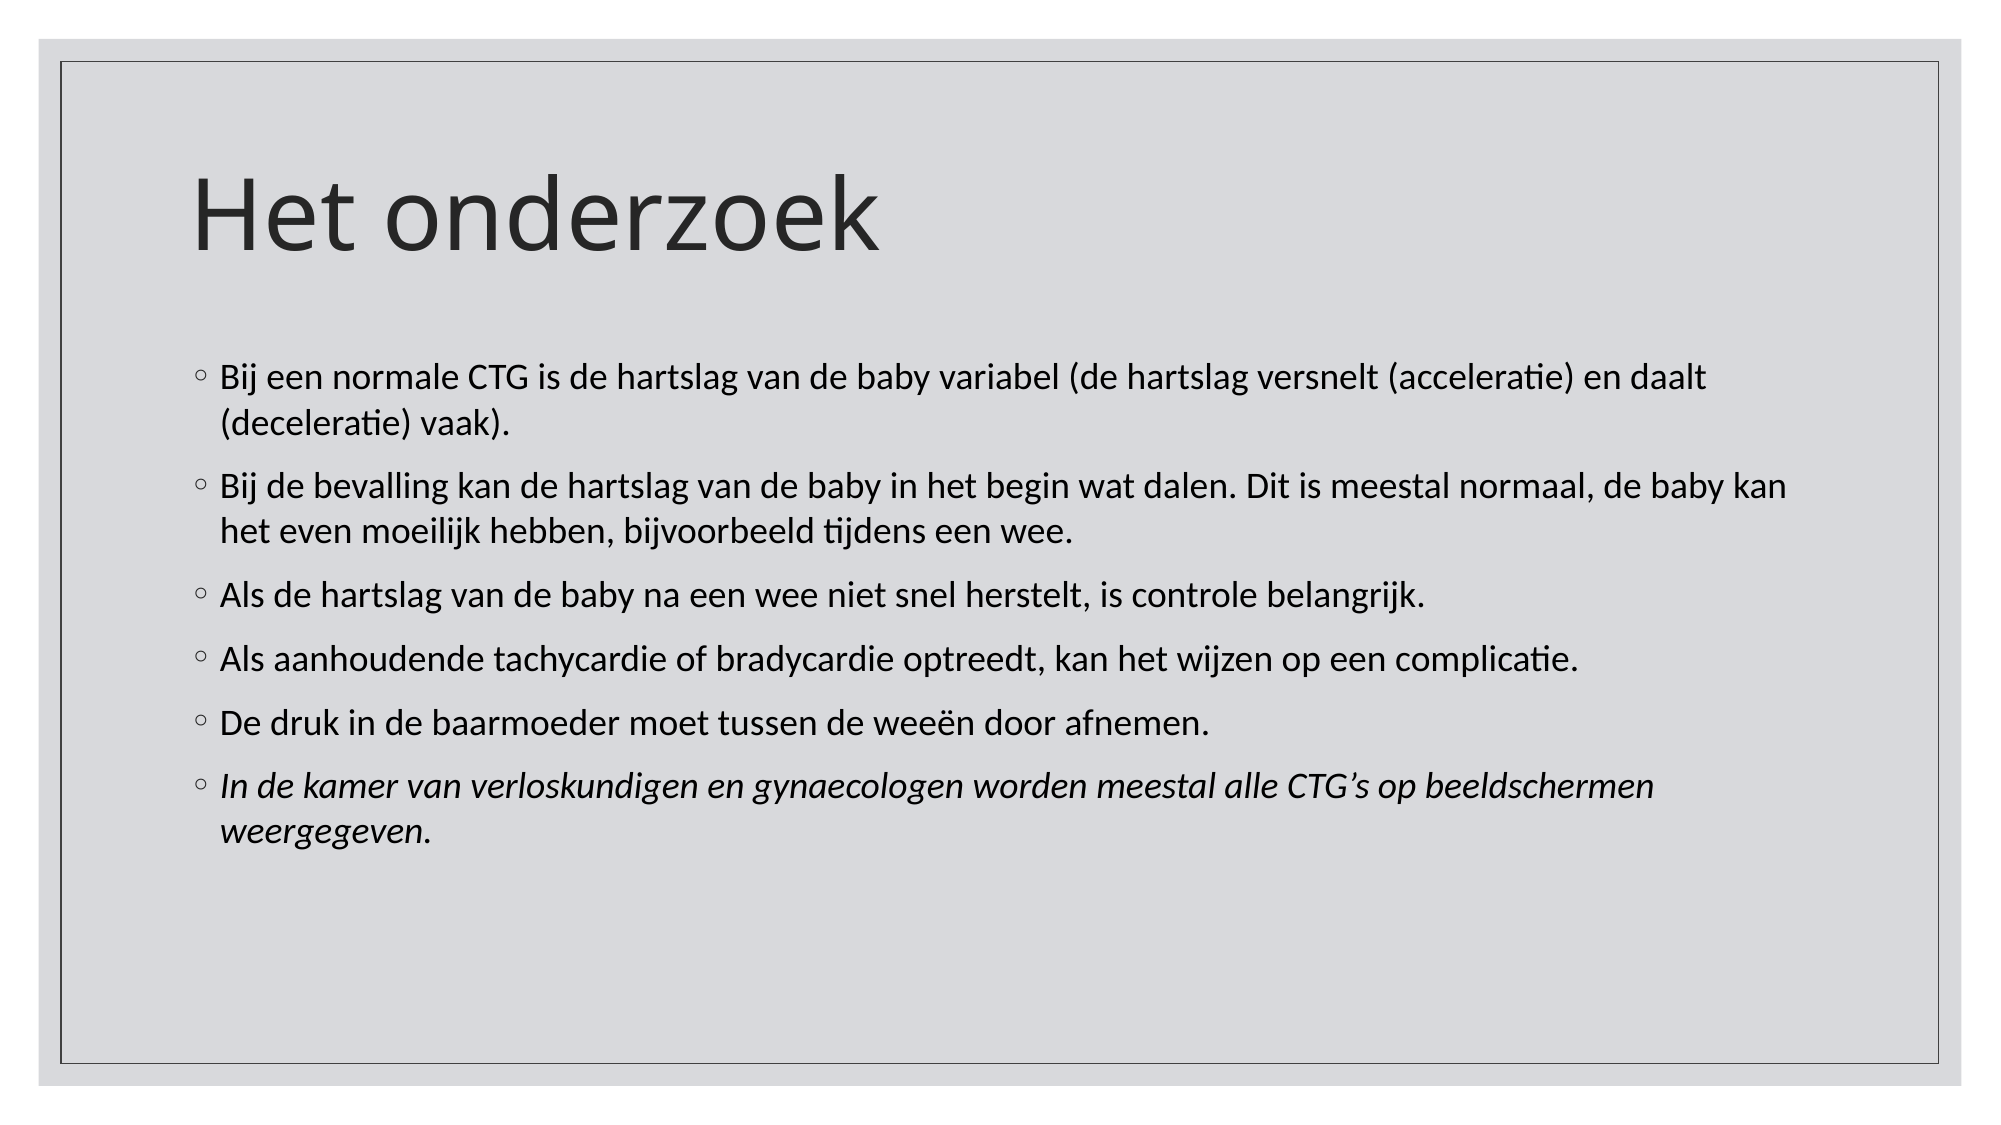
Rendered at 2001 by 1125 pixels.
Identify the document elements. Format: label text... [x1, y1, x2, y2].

list Bij een normale CTG is de hartslag van de baby variabel (de hartslag versnelt (acceleratie) en daalt (deceleratie) vaak). Bij de bevalling kan de hartslag van de baby in het begin wat dalen. Dit is meestal normaal, de baby kan het even moeilijk hebben, bijvoorbeeld tijdens een wee. Als de hartslag van de baby na een wee niet snel herstelt, is controle belangrijk. Als aanhoudende tachycardie of bradycardie optreedt, kan het wijzen op een complicatie. De druk in de baarmoeder moet tussen de weeën door afnemen. In de kamer van verloskundigen en gynaecologen worden meestal alle CTG’s op beeldschermen weergegeven. [174, 345, 1825, 990]
title Het onderzoek [174, 105, 1825, 331]
